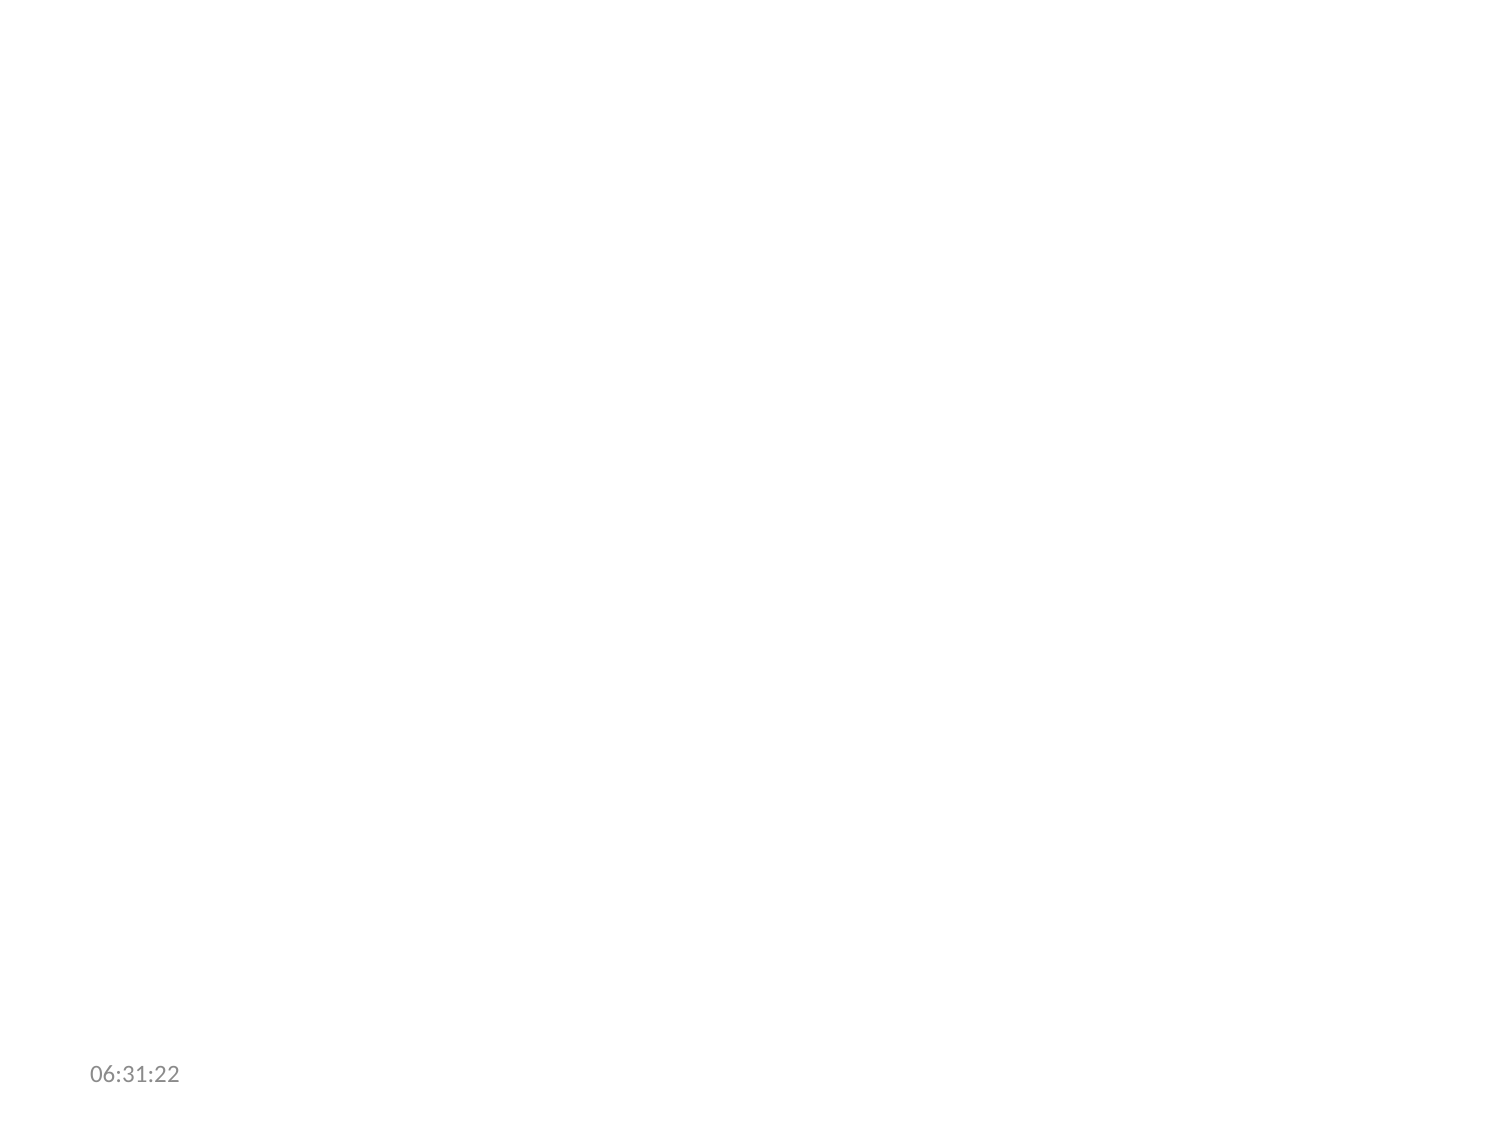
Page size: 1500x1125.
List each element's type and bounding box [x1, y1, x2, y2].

slide_number [75, 1042, 425, 1103]
